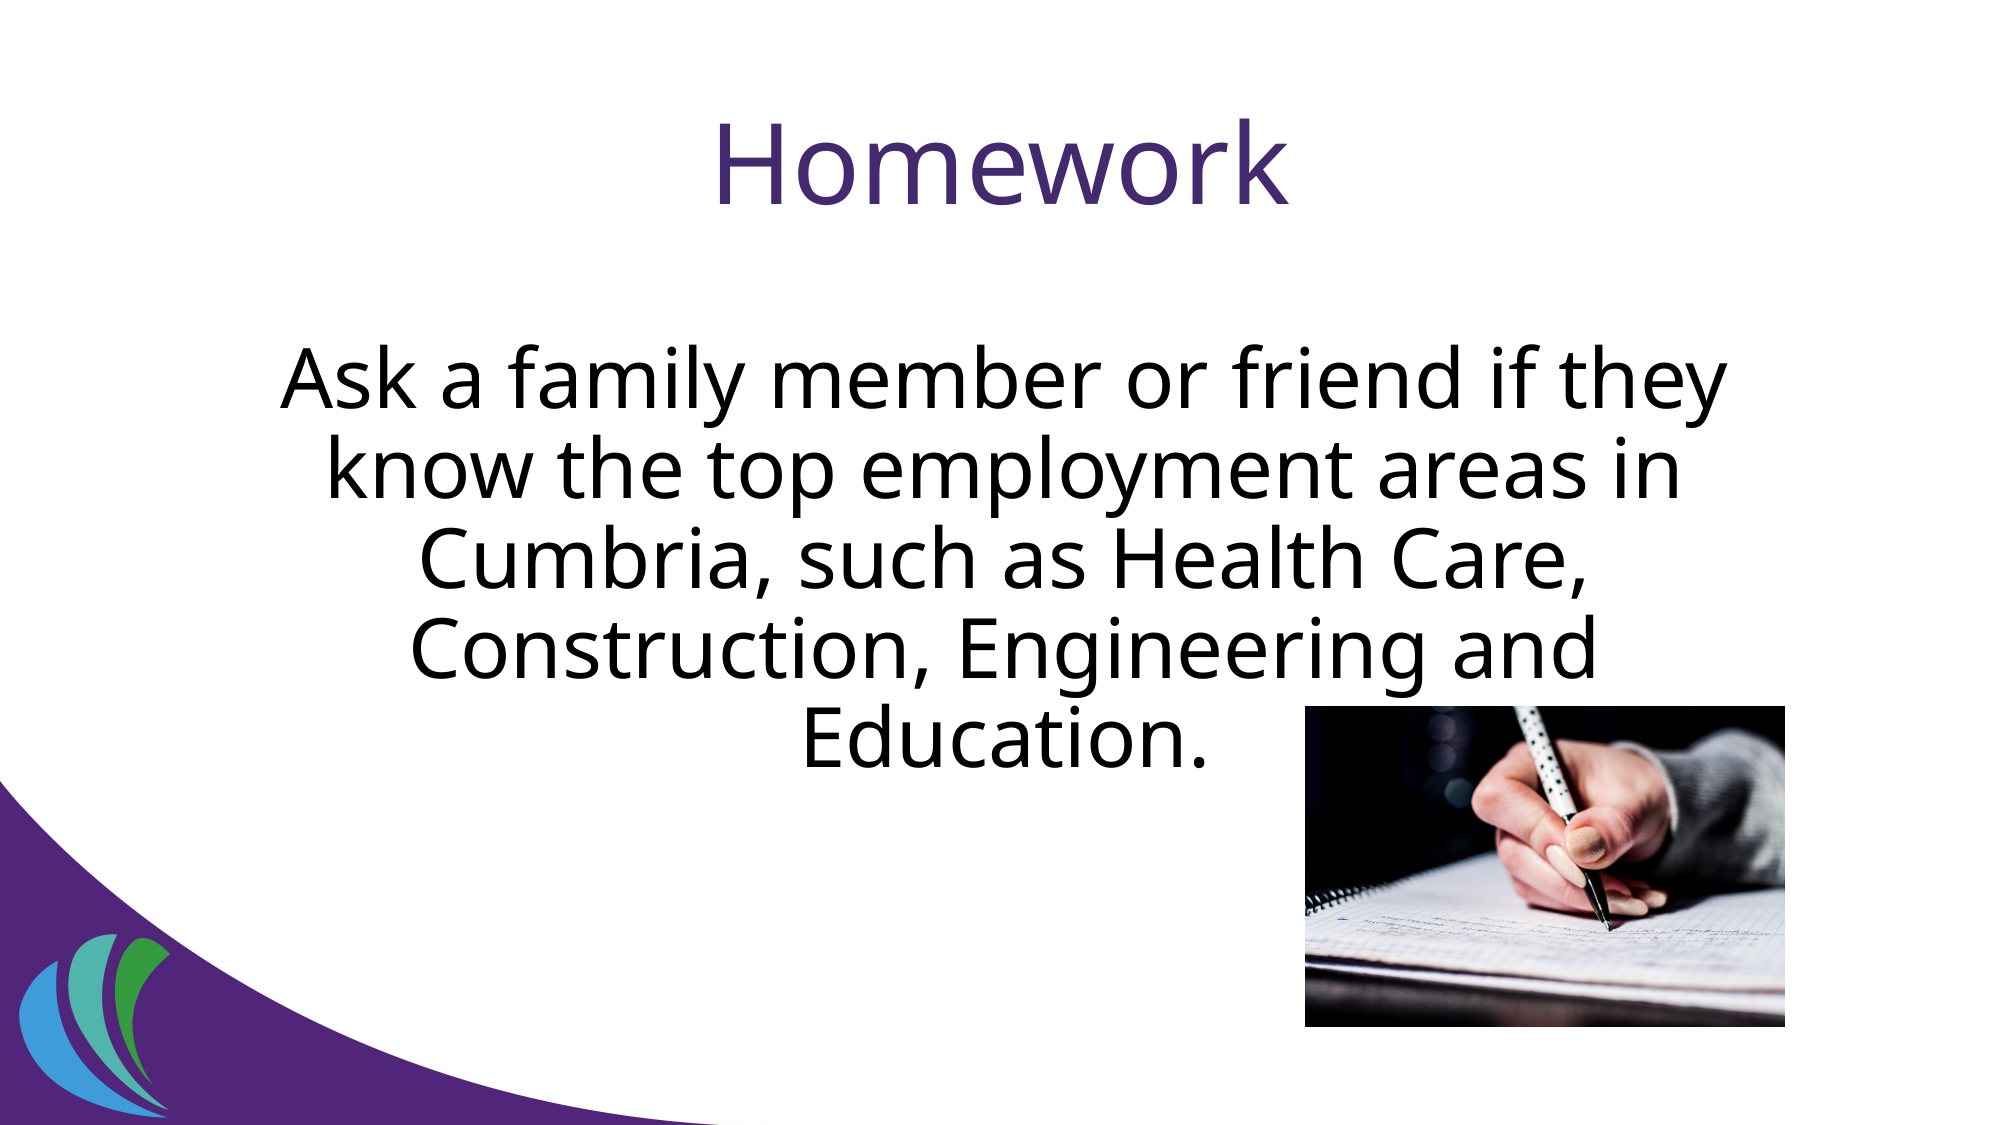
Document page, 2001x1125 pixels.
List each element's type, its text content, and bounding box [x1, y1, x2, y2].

list Ask a family member or friend if they know the top employment areas in Cumbria, such as Health Care, Construction, Engineering and Education. [180, 329, 1830, 952]
picture [0, 1, 2000, 1125]
title Homework [137, 59, 1863, 278]
